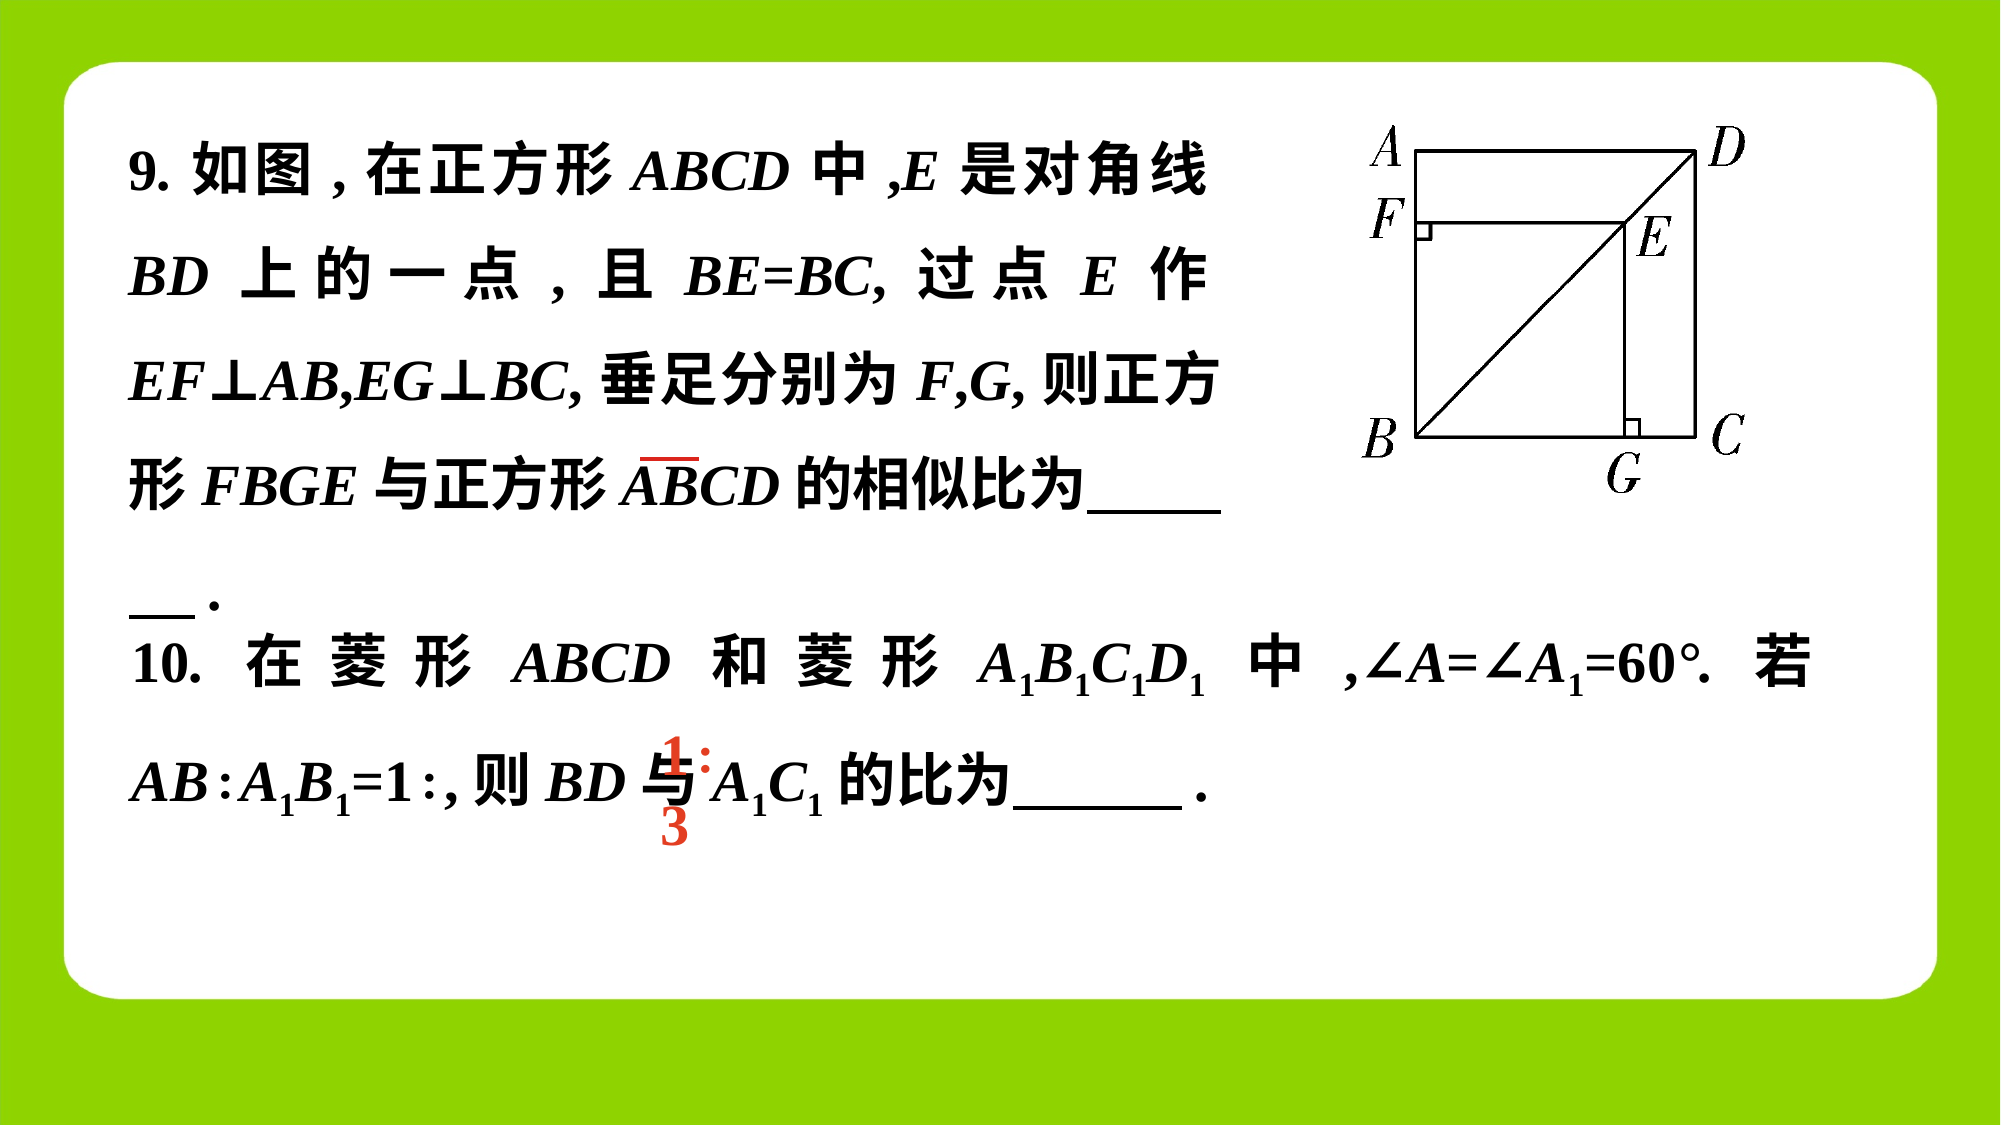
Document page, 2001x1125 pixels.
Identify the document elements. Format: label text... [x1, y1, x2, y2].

text_box 1∶3 [645, 710, 764, 865]
text_box 9.如图,在正方形ABCD中,E是对角线BD上的一点,且BE=BC,过点E作EF⊥AB,EG⊥BC,垂足分别为F,G,则正方形FBGE与正方形ABCD的相似比为 . [114, 90, 1237, 630]
picture [0, 0, 2001, 1125]
